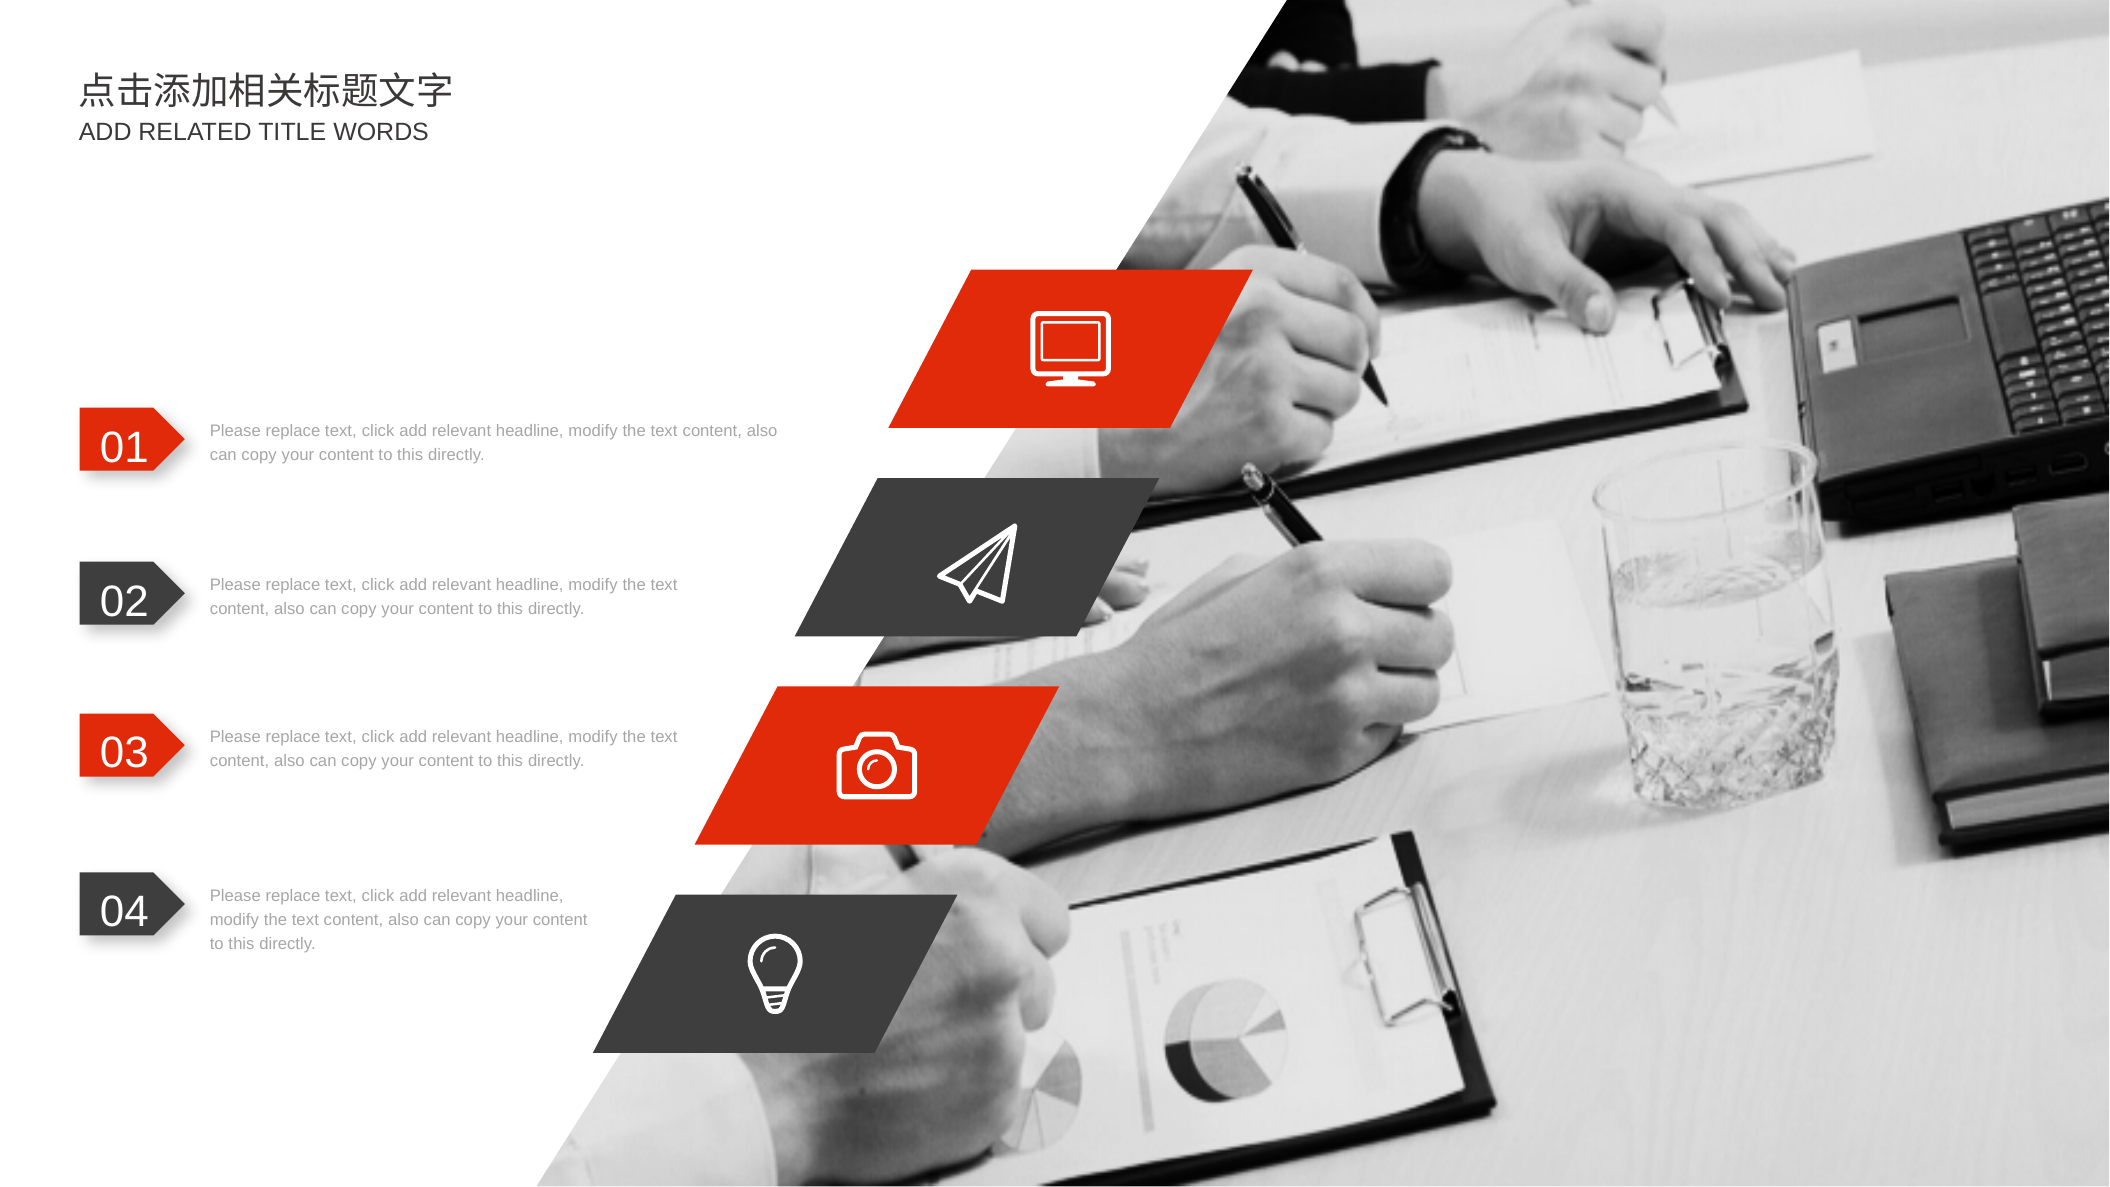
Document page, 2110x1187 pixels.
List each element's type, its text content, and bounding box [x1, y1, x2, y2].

text_box Please replace text, click add relevant headline, modify the text content, also can copy your content to this directly. [194, 714, 694, 778]
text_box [794, 478, 1160, 637]
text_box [888, 269, 1253, 428]
text_box 03 [78, 712, 187, 778]
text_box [592, 894, 958, 1053]
text_box Please replace text, click add relevant headline, modify the text content, also can copy your content to this directly. [193, 408, 803, 472]
text_box Please replace text, click add relevant headline, modify the text content, also can copy your content to this directly. [194, 562, 733, 626]
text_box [694, 686, 1060, 845]
text_box 04 [78, 871, 187, 937]
text_box [534, 0, 2110, 1187]
text_box 01 [78, 406, 187, 472]
text_box Please replace text, click add relevant headline, modify the text content, also can copy your content to this directly. [194, 872, 618, 961]
text_box ADD RELATED TITLE WORDS [62, 107, 446, 154]
text_box 点击添加相关标题文字 [62, 59, 470, 121]
text_box 02 [78, 560, 187, 626]
